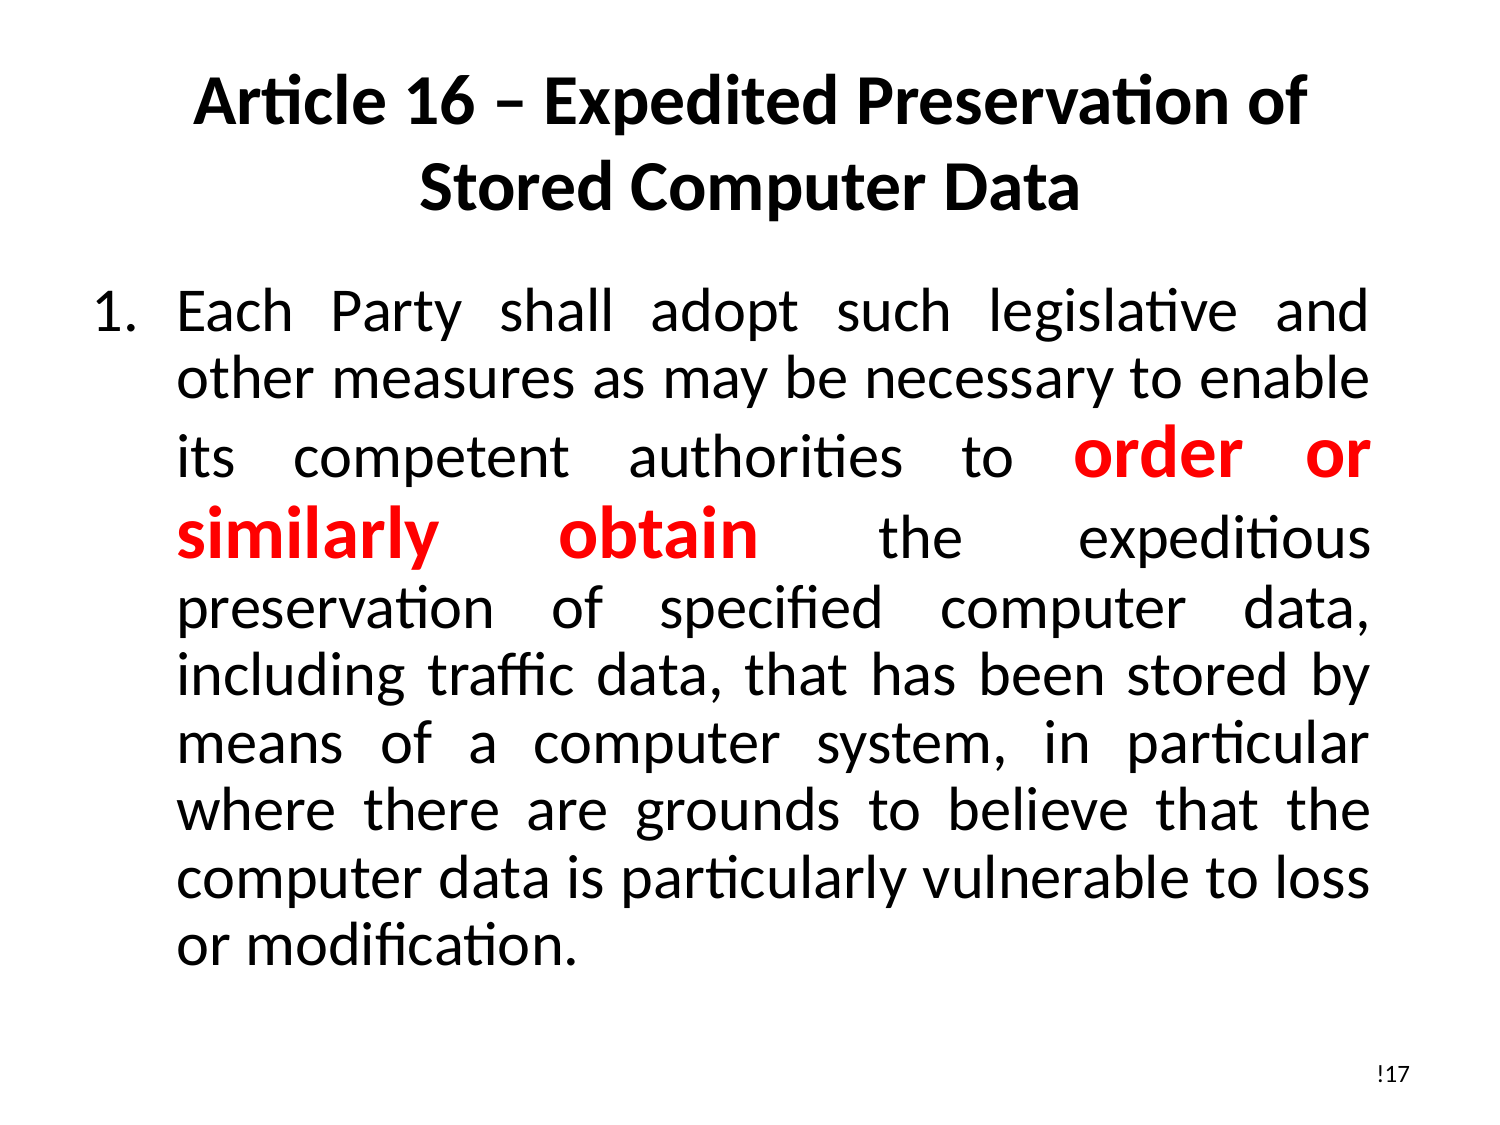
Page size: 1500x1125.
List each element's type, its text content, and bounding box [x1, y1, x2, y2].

list Each Party shall adopt such legislative and other measures as may be necessary to enable its competent authorities to order or similarly obtain the expeditious preservation of specified computer data, including traffic data, that has been stored by means of a computer system, in particular where there are grounds to believe that the computer data is particularly vulnerable to loss or modification. [76, 269, 1388, 1002]
title Article 16 – Expedited Preservation of Stored Computer Data [76, 44, 1426, 232]
slide_number !17 [1074, 1042, 1425, 1103]
